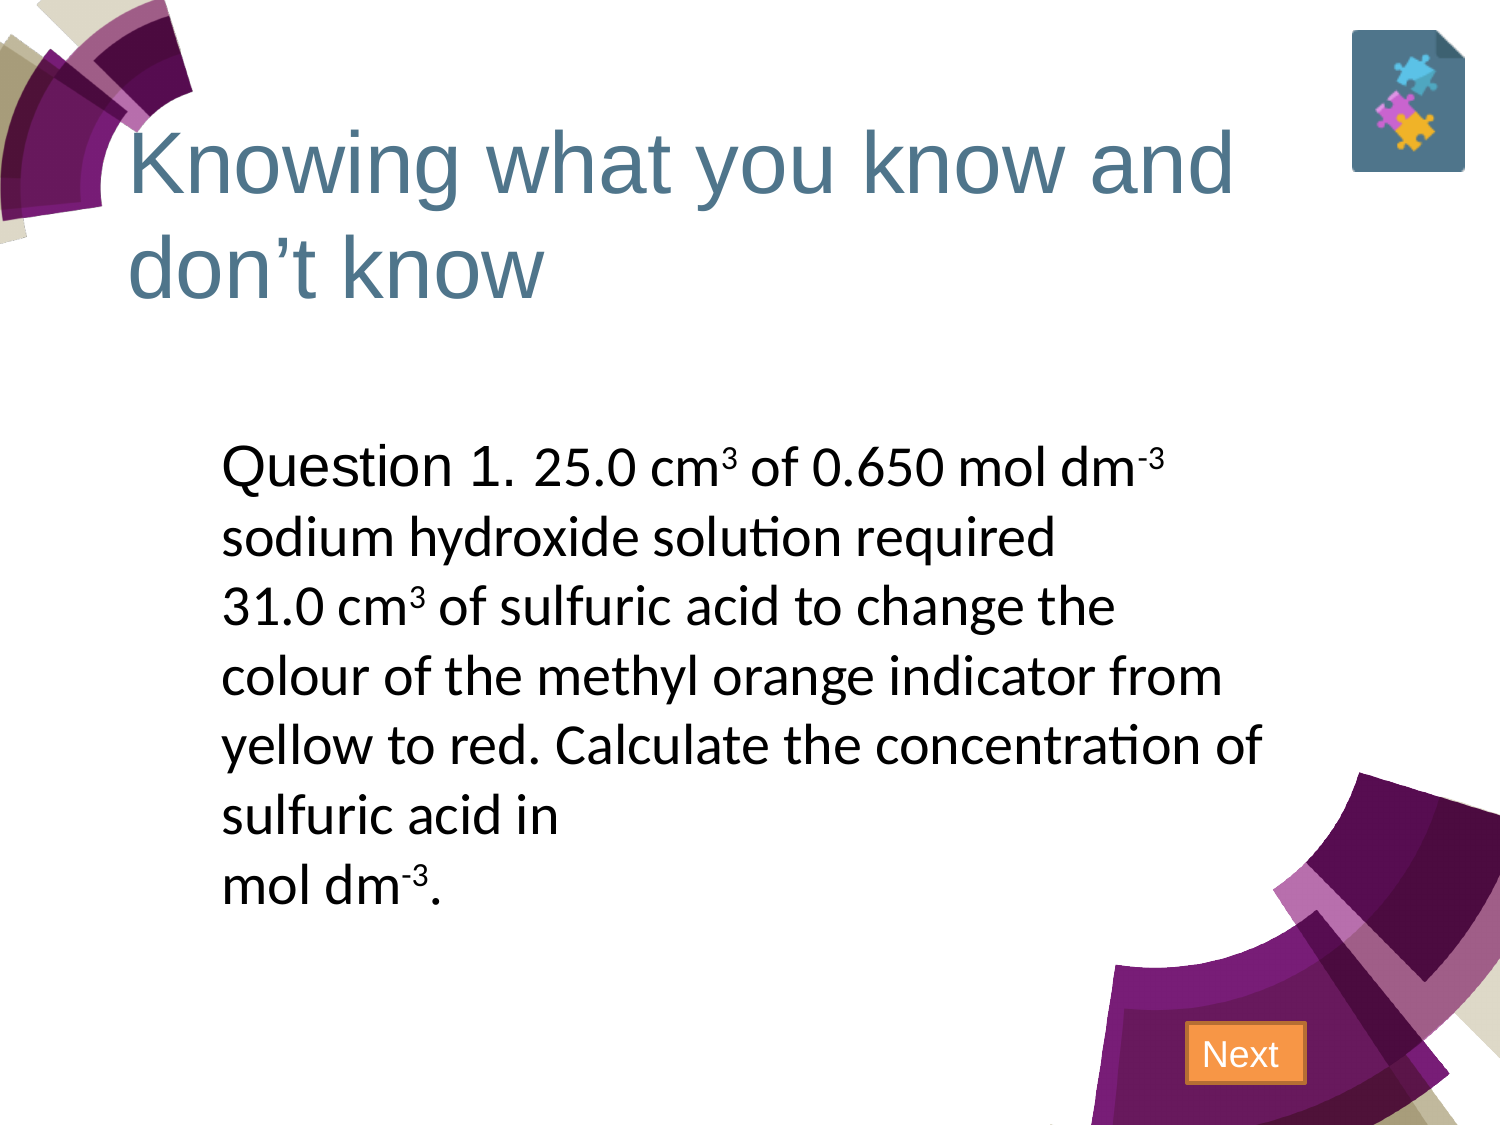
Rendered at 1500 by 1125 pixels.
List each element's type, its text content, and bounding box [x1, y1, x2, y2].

picture [0, 0, 219, 256]
picture [1352, 30, 1466, 172]
picture [1009, 716, 1500, 1125]
text_box Next [1185, 1021, 1307, 1085]
subtitle Question 1. 25.0 cm3 of 0.650 mol dm-3 sodium hydroxide solution required 31.0 cm3 of sulfuric acid to change the colour of the methyl orange indicator from yellow to red. Calculate the concentration of sulfuric acid in mol dm-3. [206, 420, 1294, 925]
title Knowing what you know and don’t know [112, 90, 1388, 332]
